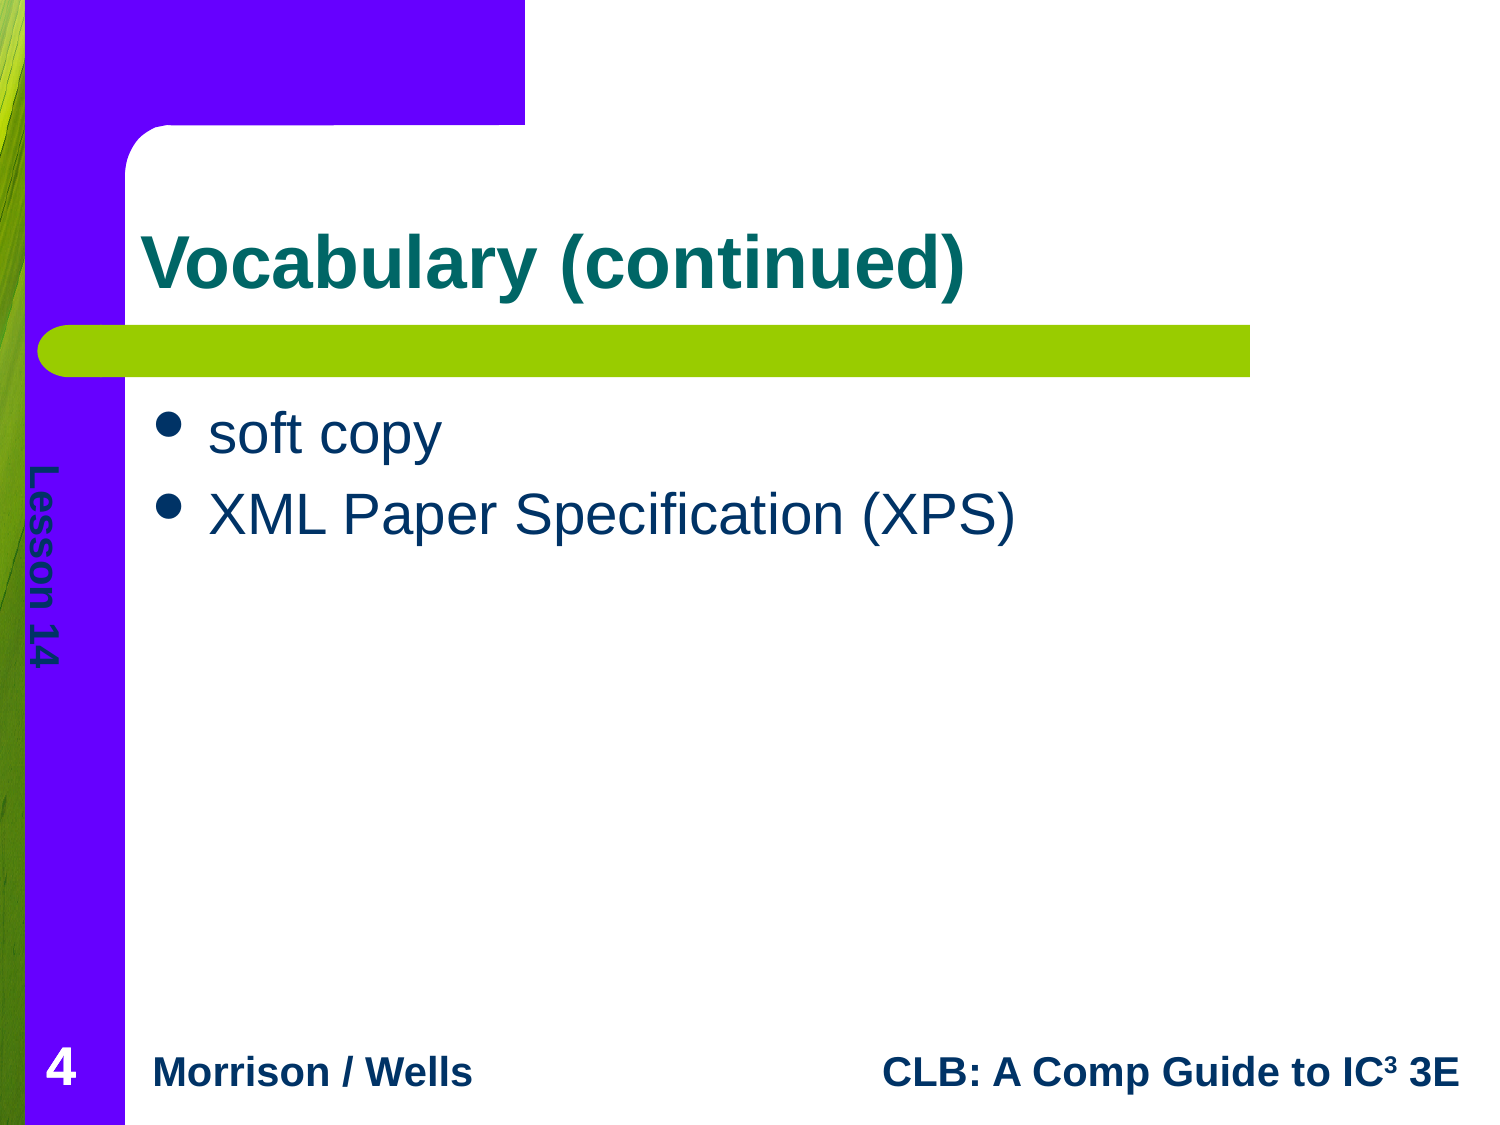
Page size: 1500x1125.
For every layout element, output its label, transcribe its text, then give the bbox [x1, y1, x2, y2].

list soft copy XML Paper Specification (XPS) [137, 387, 1400, 999]
title Vocabulary (continued) [124, 124, 1426, 313]
text_box 4 [13, 1023, 111, 1105]
picture [0, 0, 25, 1125]
